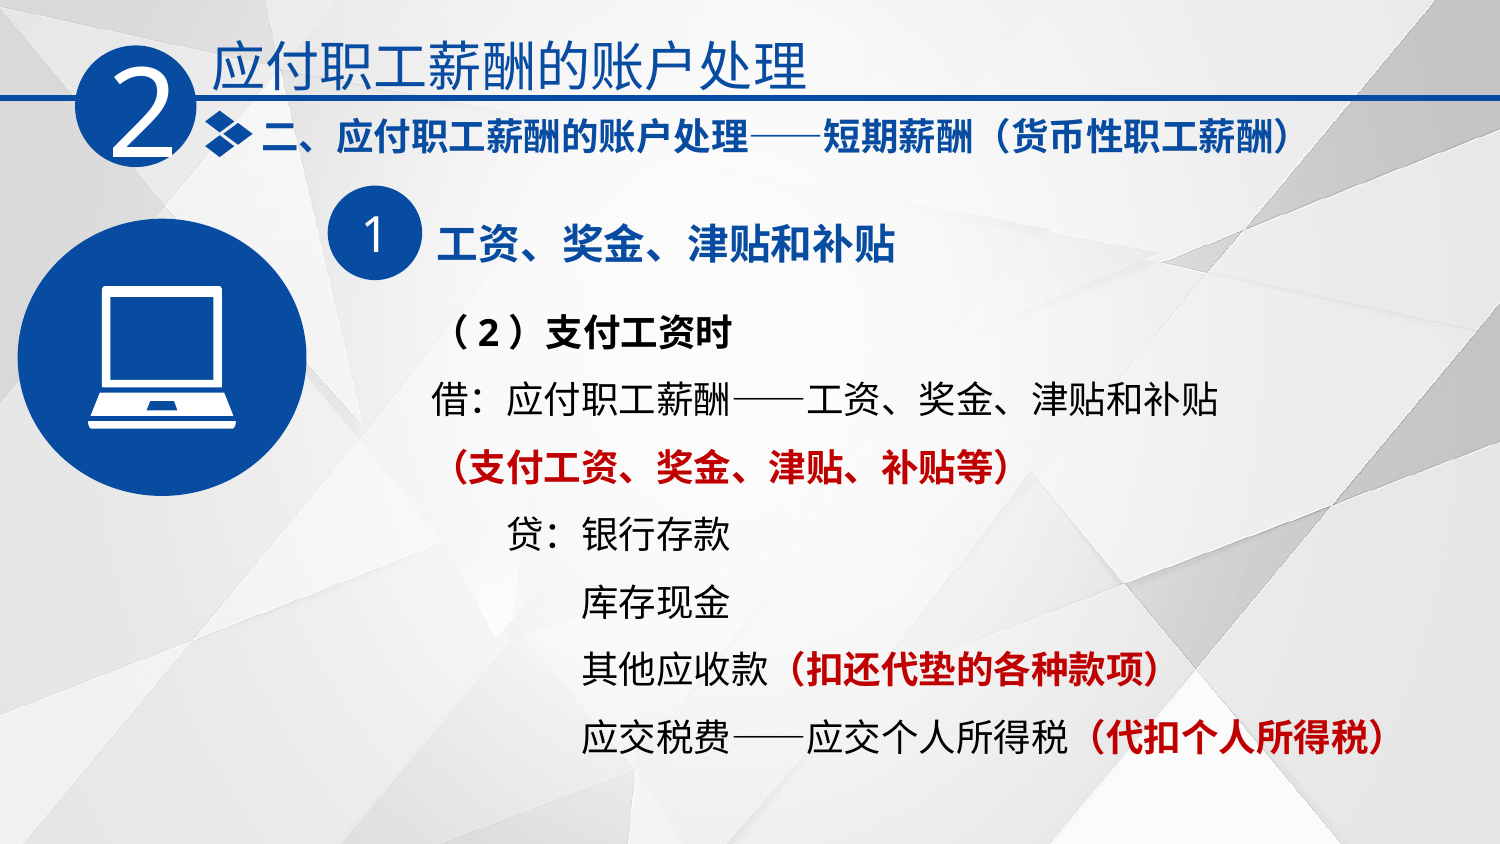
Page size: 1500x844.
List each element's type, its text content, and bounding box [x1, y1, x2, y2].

text_box 2 [84, 45, 203, 97]
text_box 应付职工薪酬的账户处理 [198, 37, 867, 92]
text_box （2）支付工资时 借：应付职工薪酬——工资、奖金、津贴和补贴 （支付工资、奖金、津贴、补贴等） 贷：银行存款 库存现金 其他应收款（扣还代垫的各种款项） 应交税费——应交个人所得税（代扣个人所得税） [416, 279, 1459, 767]
text_box 工资、奖金、津贴和补贴 [422, 185, 1500, 276]
picture [0, 101, 1500, 844]
text_box 1 [327, 185, 422, 281]
text_box [223, 122, 248, 145]
picture [0, 0, 1500, 95]
text_box [75, 107, 84, 138]
text_box [205, 135, 235, 158]
text_box [75, 74, 84, 97]
text_box 2 [84, 107, 203, 171]
text_box [205, 110, 235, 133]
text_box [17, 218, 307, 497]
text_box 二、应付职工薪酬的账户处理——短期薪酬（货币性职工薪酬） [248, 107, 1366, 164]
